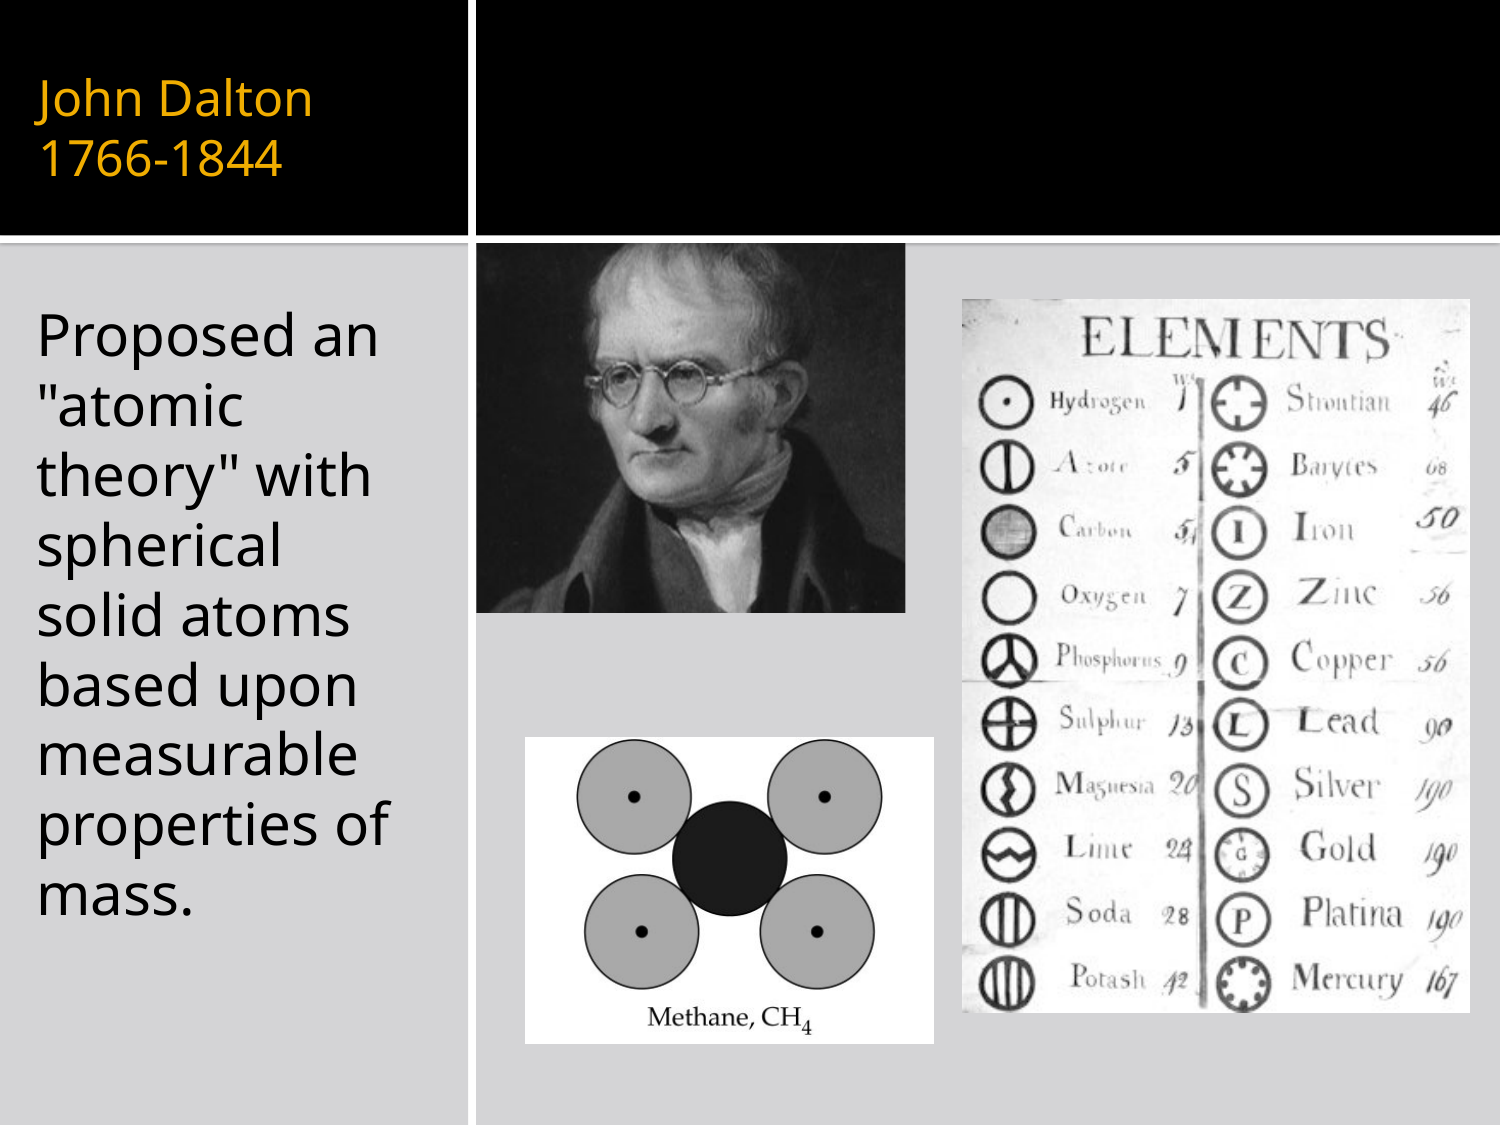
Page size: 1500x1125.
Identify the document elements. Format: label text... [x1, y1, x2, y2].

list Proposed an "atomic theory" with spherical solid atoms based upon measurable properties of mass. [26, 283, 432, 1034]
picture [524, 737, 934, 1044]
picture [476, 243, 906, 613]
title John Dalton 1766-1844 [26, 25, 442, 186]
picture [962, 299, 1470, 1013]
